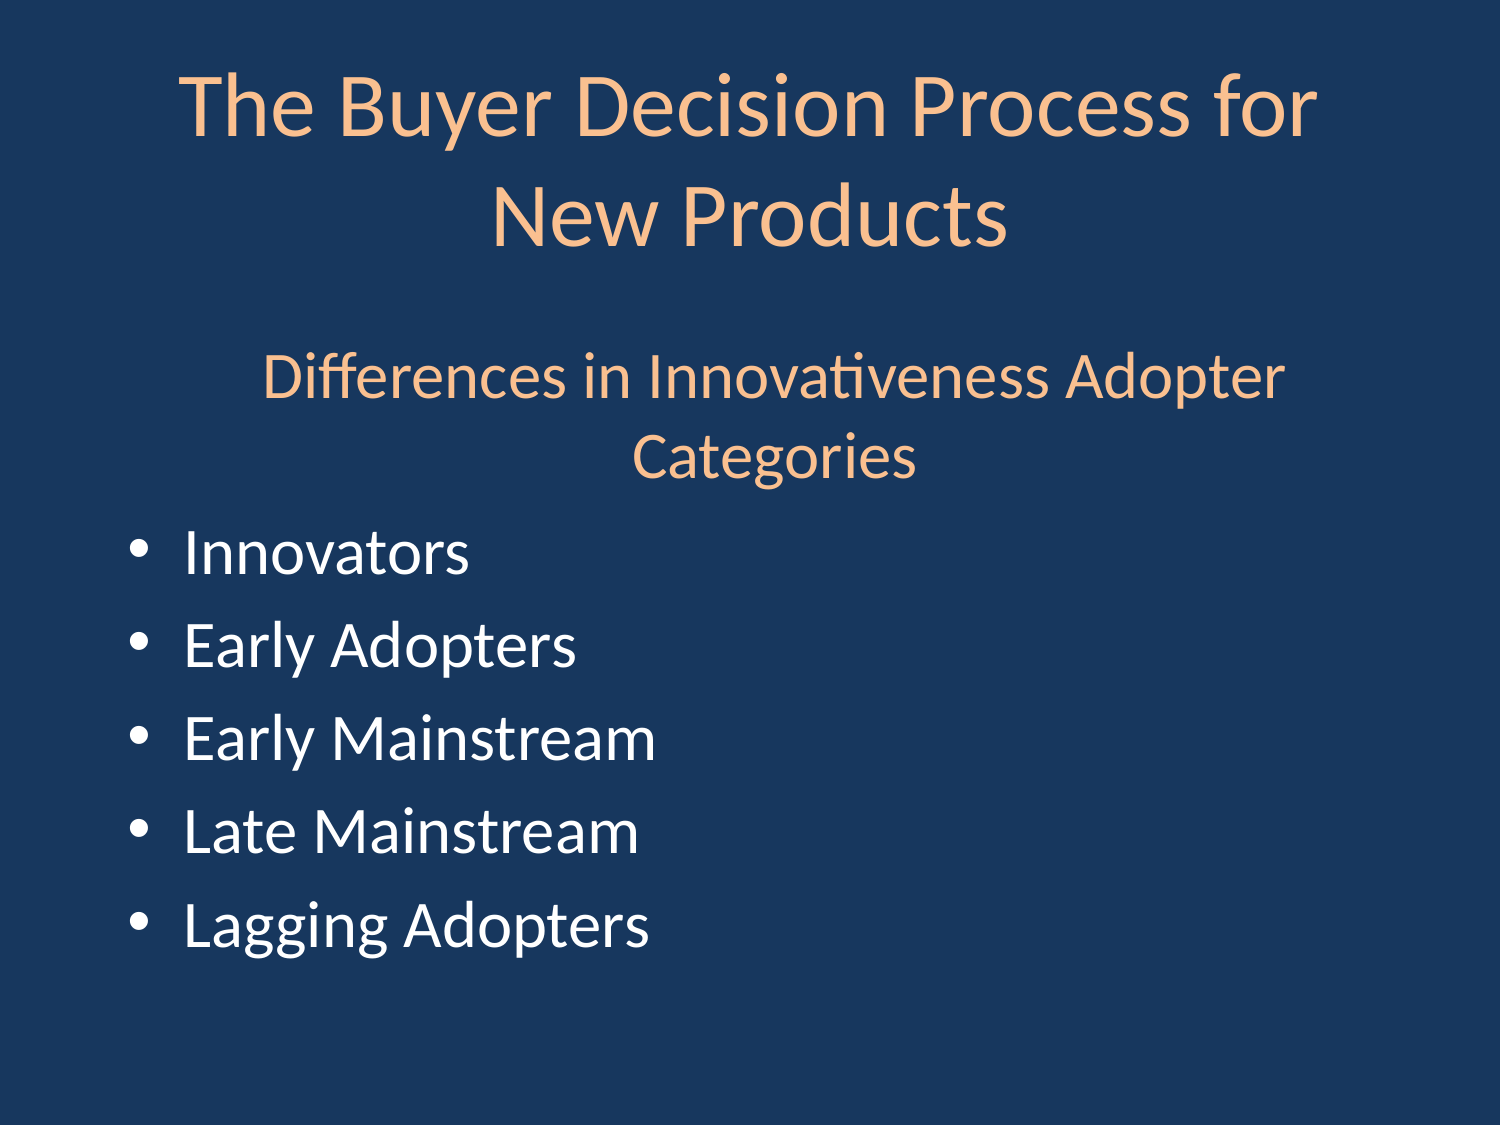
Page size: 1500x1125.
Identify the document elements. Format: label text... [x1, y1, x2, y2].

text_box The Buyer Decision Process for New Products [112, 37, 1388, 225]
text_box Innovators Early Adopters Early Mainstream Late Mainstream Lagging Adopters [112, 500, 1388, 1063]
text_box Differences in Innovativeness Adopter Categories [187, 324, 1363, 488]
